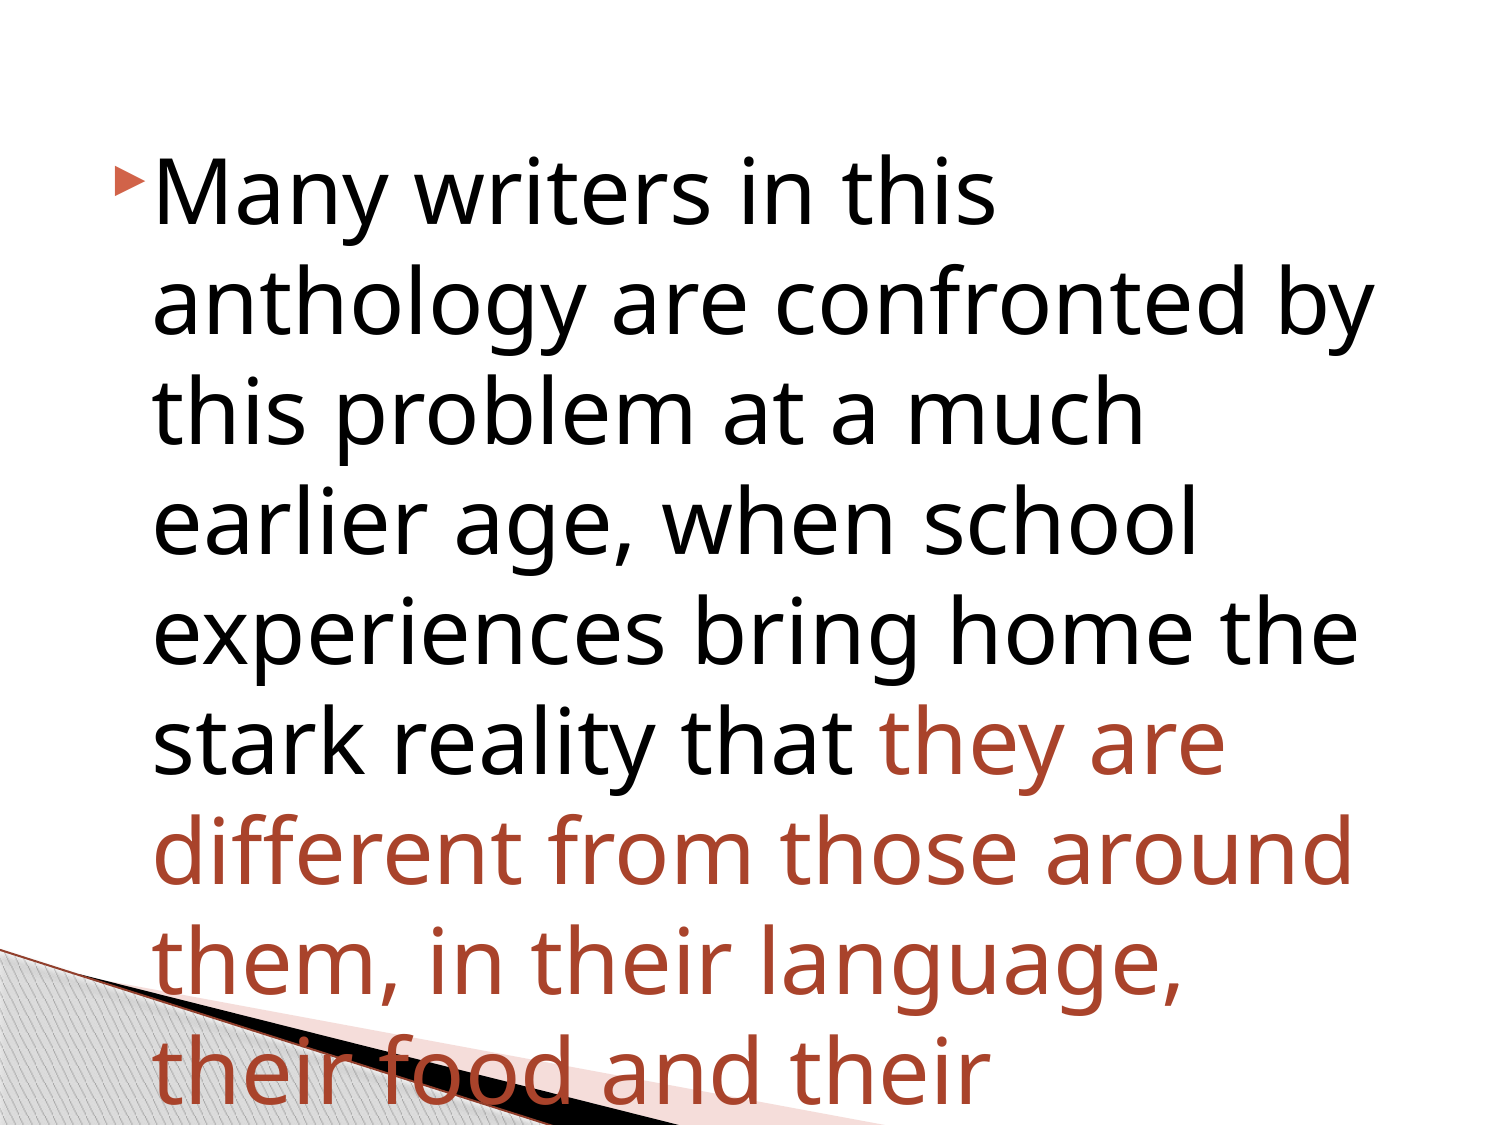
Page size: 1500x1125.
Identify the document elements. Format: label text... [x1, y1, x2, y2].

list Many writers in this anthology are confronted by this problem at a much earlier age, when school experiences bring home the stark reality that they are different from those around them, in their language, their food and their appearance. [76, 125, 1427, 1045]
